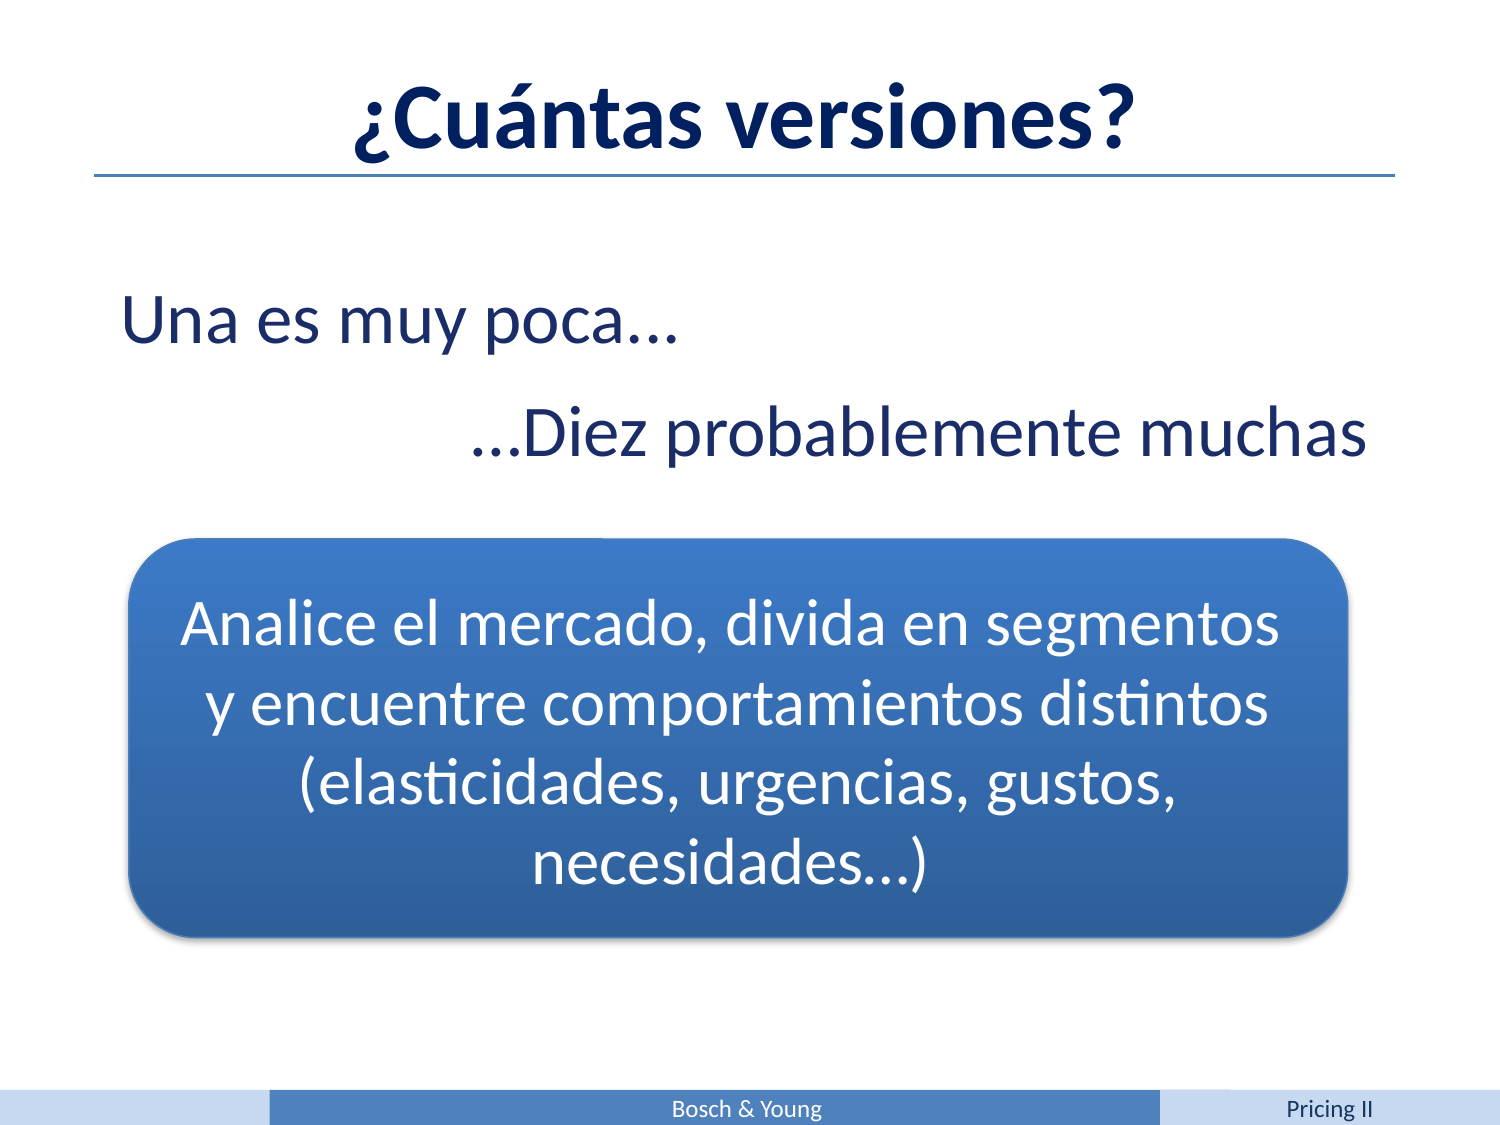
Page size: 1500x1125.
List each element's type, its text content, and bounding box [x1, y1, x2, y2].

text_box ¿Cuántas versiones? [58, 46, 1430, 175]
text_box Analice el mercado, divida en segmentos y encuentre comportamientos distintos (elasticidades, urgencias, gustos, necesidades…) [128, 538, 1349, 939]
text_box Una es muy poca... …Diez probablemente muchas [105, 263, 1383, 479]
text_box [0, 1088, 272, 1125]
text_box Pricing II [1158, 1088, 1500, 1125]
text_box Bosch & Young [272, 1088, 1158, 1125]
